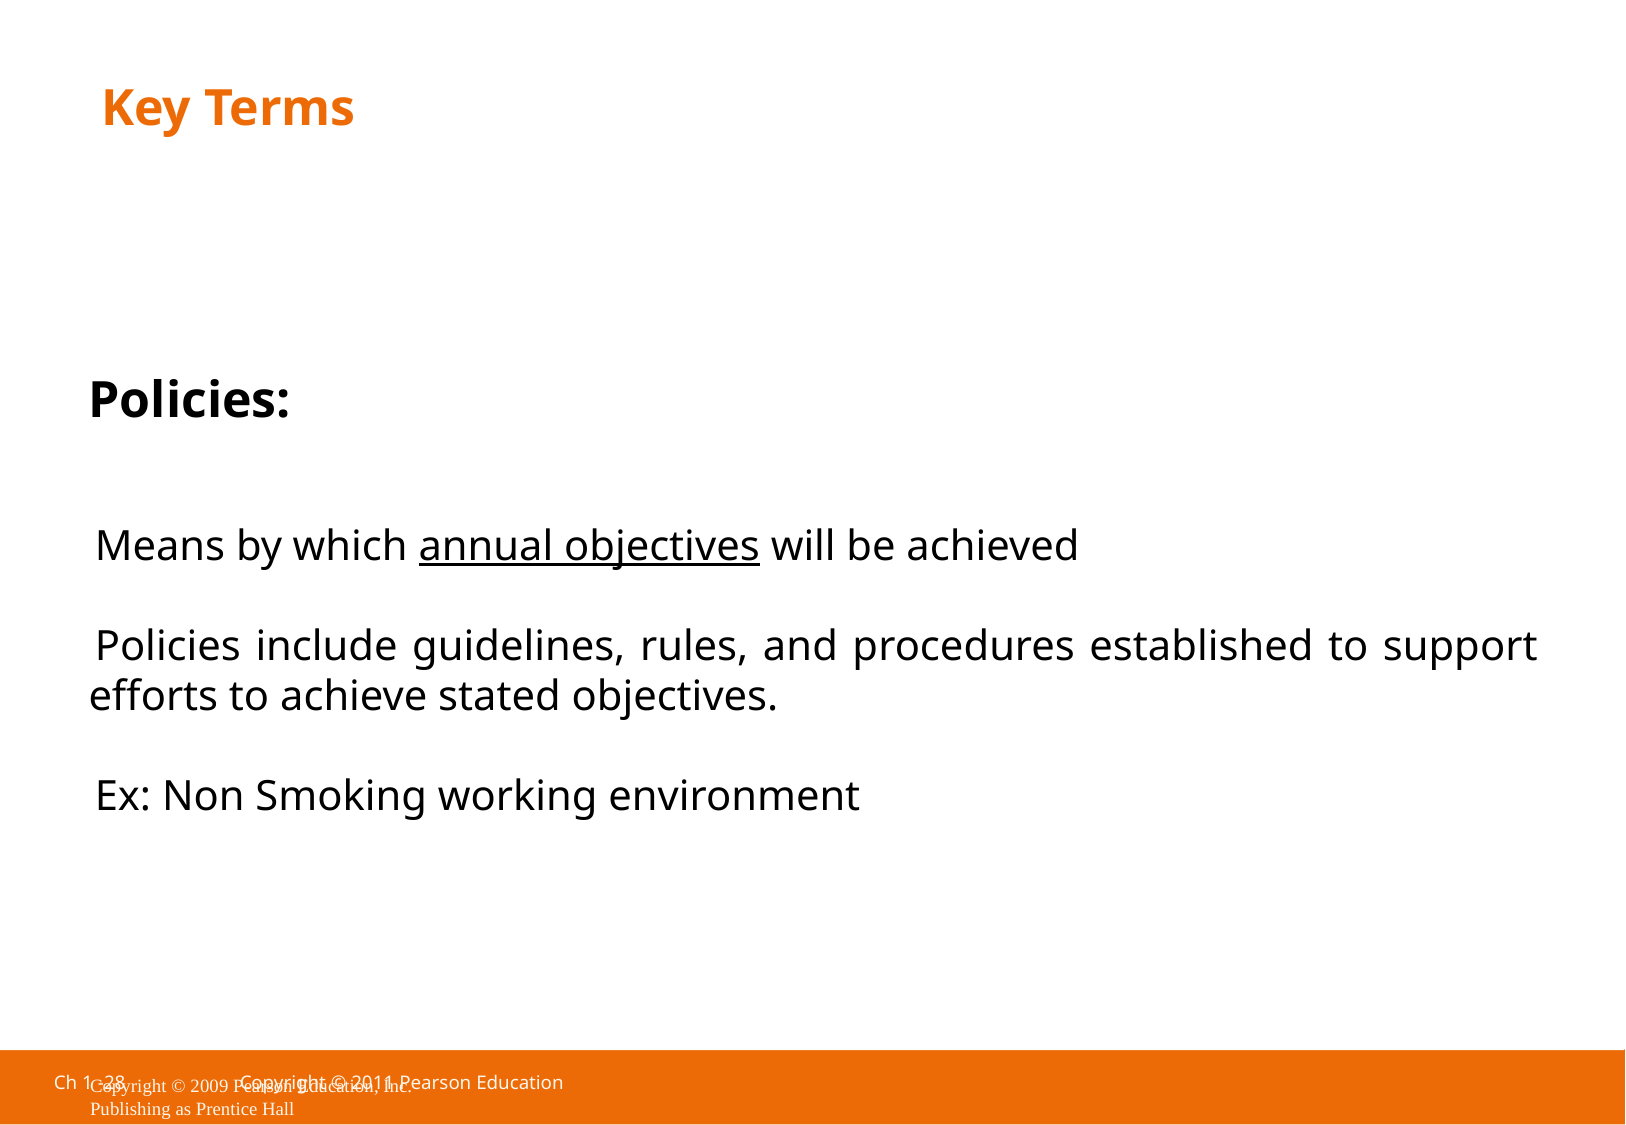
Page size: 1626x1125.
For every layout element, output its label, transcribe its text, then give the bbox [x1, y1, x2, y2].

text_box Copyright © 2009 Pearson Education, Inc. Publishing as Prentice Hall [90, 1073, 980, 1119]
picture [1352, 1042, 1625, 1124]
text_box Ch 1 -28 [47, 1070, 167, 1093]
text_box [88, 321, 1539, 852]
text_box [0, 1050, 1625, 1125]
text_box Copyright © 2011 Pearson Education [233, 1070, 699, 1093]
text_box Key Terms [94, 74, 1183, 196]
